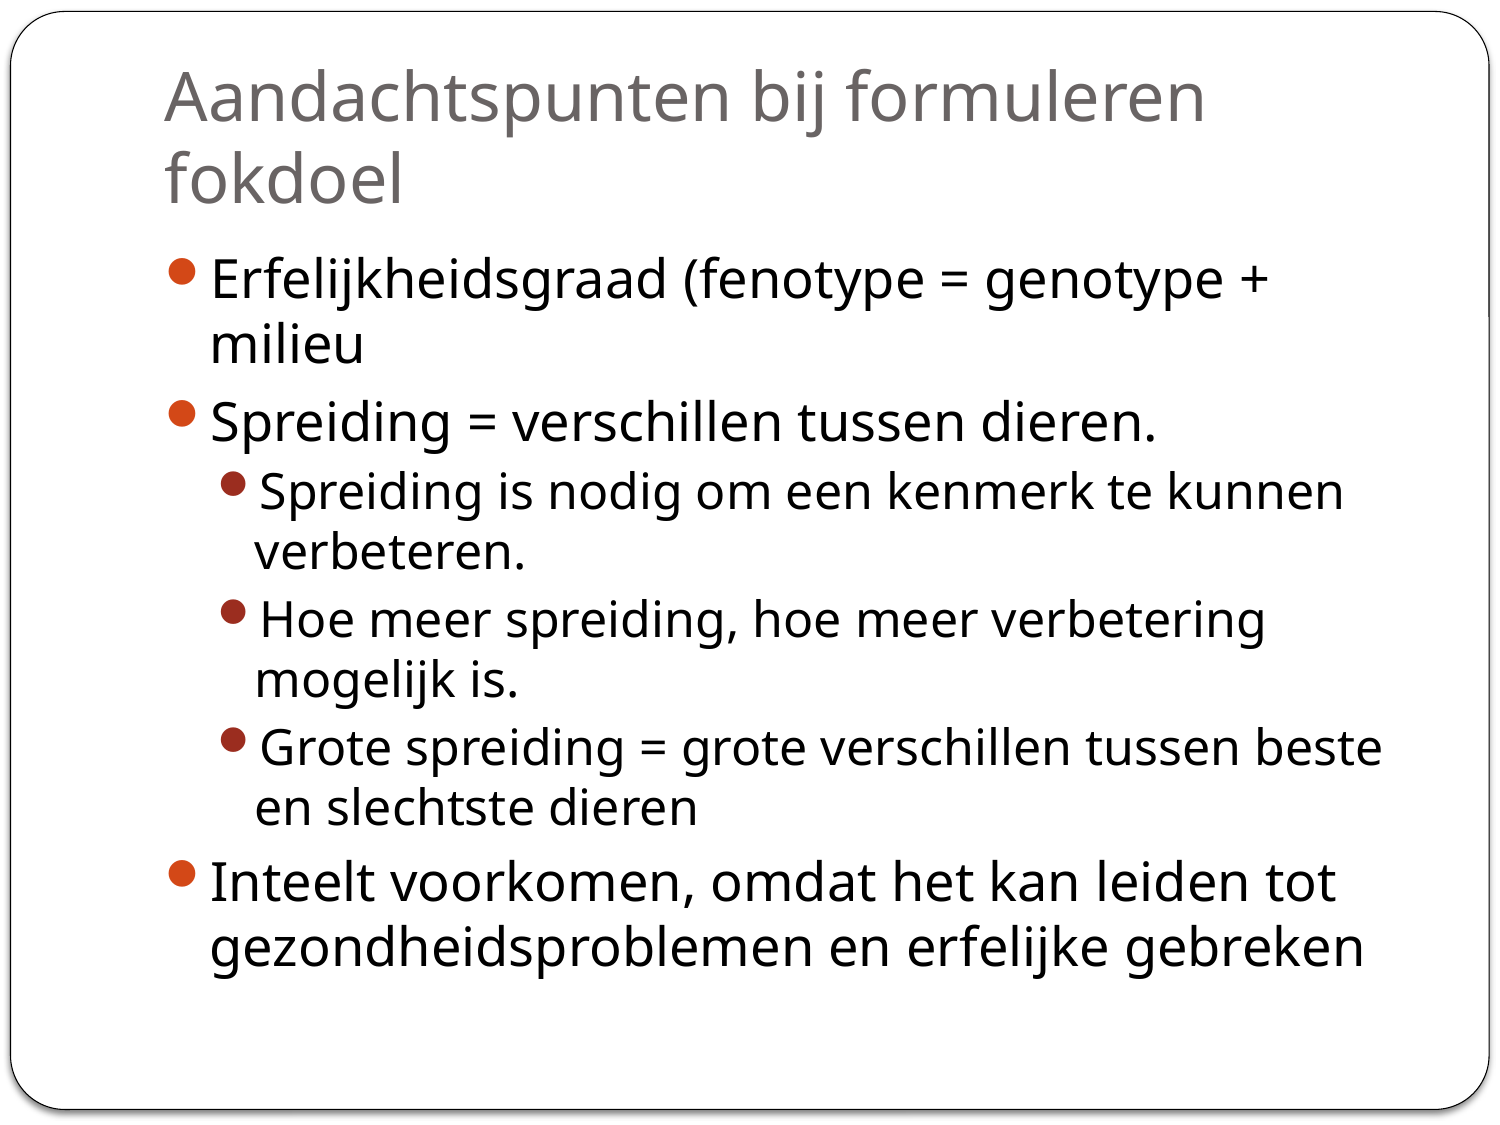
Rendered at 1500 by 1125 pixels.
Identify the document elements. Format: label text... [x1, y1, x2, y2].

list Erfelijkheidsgraad (fenotype = genotype + milieu Spreiding = verschillen tussen dieren. Spreiding is nodig om een kenmerk te kunnen verbeteren. Hoe meer spreiding, hoe meer verbetering mogelijk is. Grote spreiding = grote verschillen tussen beste en slechtste dieren Inteelt voorkomen, omdat het kan leiden tot gezondheidsproblemen en erfelijke gebreken [150, 237, 1425, 988]
title Aandachtspunten bij formuleren fokdoel [150, 45, 1425, 233]
